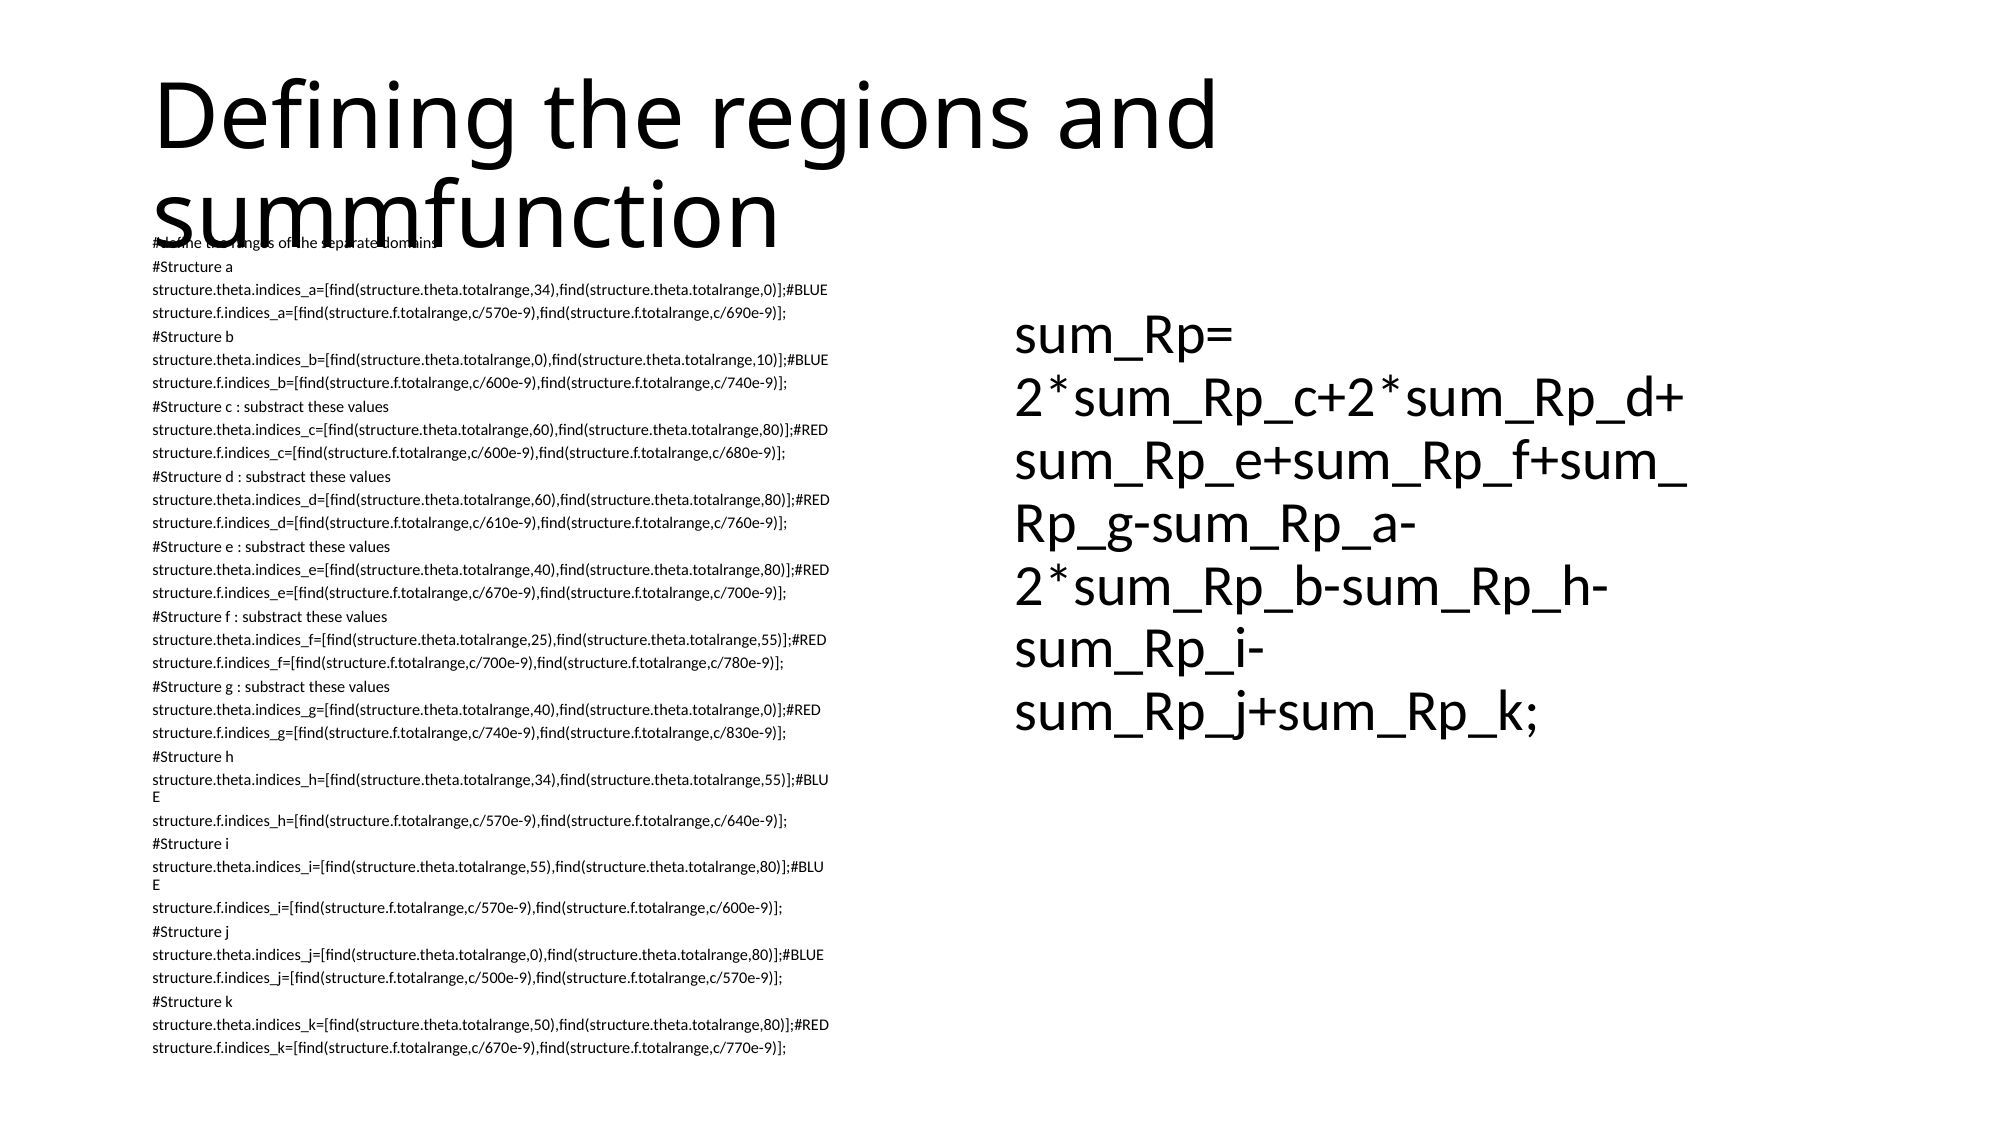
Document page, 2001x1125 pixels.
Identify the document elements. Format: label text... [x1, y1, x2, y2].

title Defining the regions and summfunction [137, 59, 1863, 278]
list #define the ranges of the separate domains #Structure a structure.theta.indices_a=[find(structure.theta.totalrange,34),find(structure.theta.totalrange,0)];#BLUE structure.f.indices_a=[find(structure.f.totalrange,c/570e-9),find(structure.f.totalrange,c/690e-9)]; #Structure b structure.theta.indices_b=[find(structure.theta.totalrange,0),find(structure.theta.totalrange,10)];#BLUE structure.f.indices_b=[find(structure.f.totalrange,c/600e-9),find(structure.f.totalrange,c/740e-9)]; #Structure c : substract these values structure.theta.indices_c=[find(structure.theta.totalrange,60),find(structure.theta.totalrange,80)];#RED structure.f.indices_c=[find(structure.f.totalrange,c/600e-9),find(structure.f.totalrange,c/680e-9)]; #Structure d : substract these values structure.theta.indices_d=[find(structure.theta.totalrange,60),find(structure.theta.totalrange,80)];#RED structure.f.indices_d=[find(structure.f.totalrange,c/610e-9),find(structure.f.totalrange,c/760e-9)]; #Structure e : substract these values structure.theta.indices_e=[find(structure.theta.totalrange,40),find(structure.theta.totalrange,80)];#RED structure.f.indices_e=[find(structure.f.totalrange,c/670e-9),find(structure.f.totalrange,c/700e-9)]; #Structure f : substract these values structure.theta.indices_f=[find(structure.theta.totalrange,25),find(structure.theta.totalrange,55)];#RED structure.f.indices_f=[find(structure.f.totalrange,c/700e-9),find(structure.f.totalrange,c/780e-9)]; #Structure g : substract these values structure.theta.indices_g=[find(structure.theta.totalrange,40),find(structure.theta.totalrange,0)];#RED structure.f.indices_g=[find(structure.f.totalrange,c/740e-9),find(structure.f.totalrange,c/830e-9)]; #Structure h structure.theta.indices_h=[find(structure.theta.totalrange,34),find(structure.theta.totalrange,55)];#BLUE structure.f.indices_h=[find(structure.f.totalrange,c/570e-9),find(structure.f.totalrange,c/640e-9)]; #Structure i structure.theta.indices_i=[find(structure.theta.totalrange,55),find(structure.theta.totalrange,80)];#BLUE structure.f.indices_i=[find(structure.f.totalrange,c/570e-9),find(structure.f.totalrange,c/600e-9)]; #Structure j structure.theta.indices_j=[find(structure.theta.totalrange,0),find(structure.theta.totalrange,80)];#BLUE structure.f.indices_j=[find(structure.f.totalrange,c/500e-9),find(structure.f.totalrange,c/570e-9)]; #Structure k structure.theta.indices_k=[find(structure.theta.totalrange,50),find(structure.theta.totalrange,80)];#RED structure.f.indices_k=[find(structure.f.totalrange,c/670e-9),find(structure.f.totalrange,c/770e-9)]; [137, 227, 848, 1102]
text_box sum_Rp= 2*sum_Rp_c+2*sum_Rp_d+sum_Rp_e+sum_Rp_f+sum_Rp_g-sum_Rp_a-2*sum_Rp_b-sum_Rp_h-sum_Rp_i-sum_Rp_j+sum_Rp_k; [999, 295, 1711, 1125]
